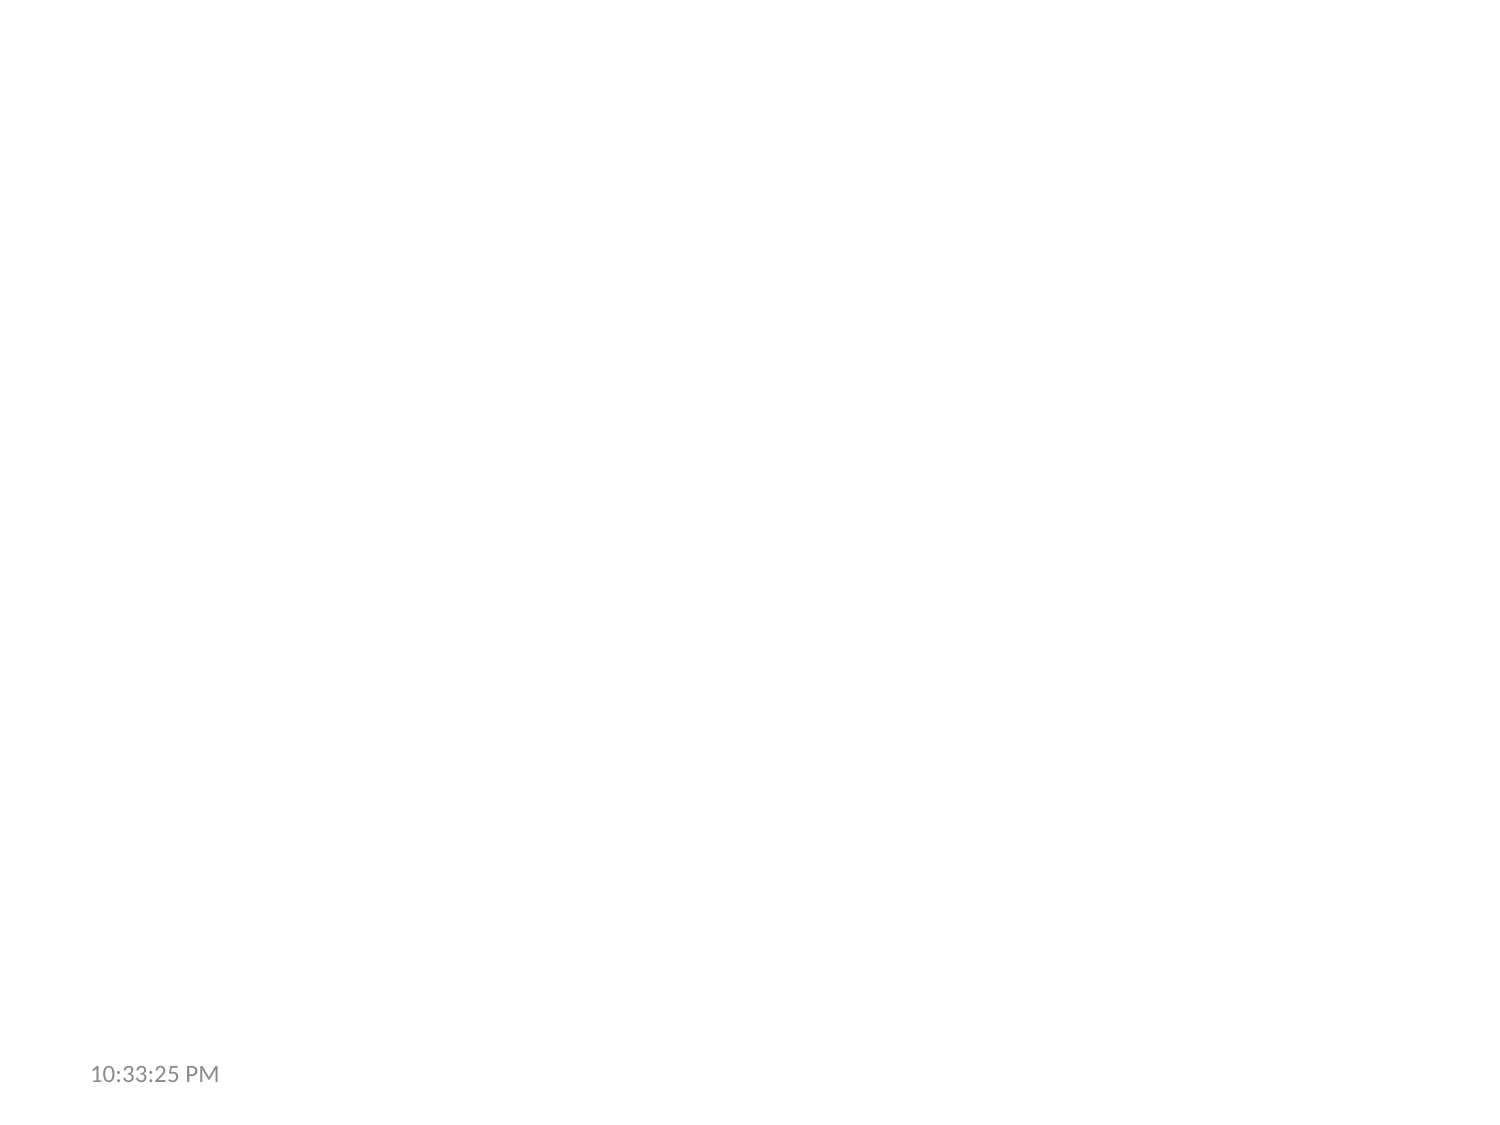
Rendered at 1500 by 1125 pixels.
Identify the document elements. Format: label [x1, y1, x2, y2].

slide_number [75, 1042, 425, 1103]
